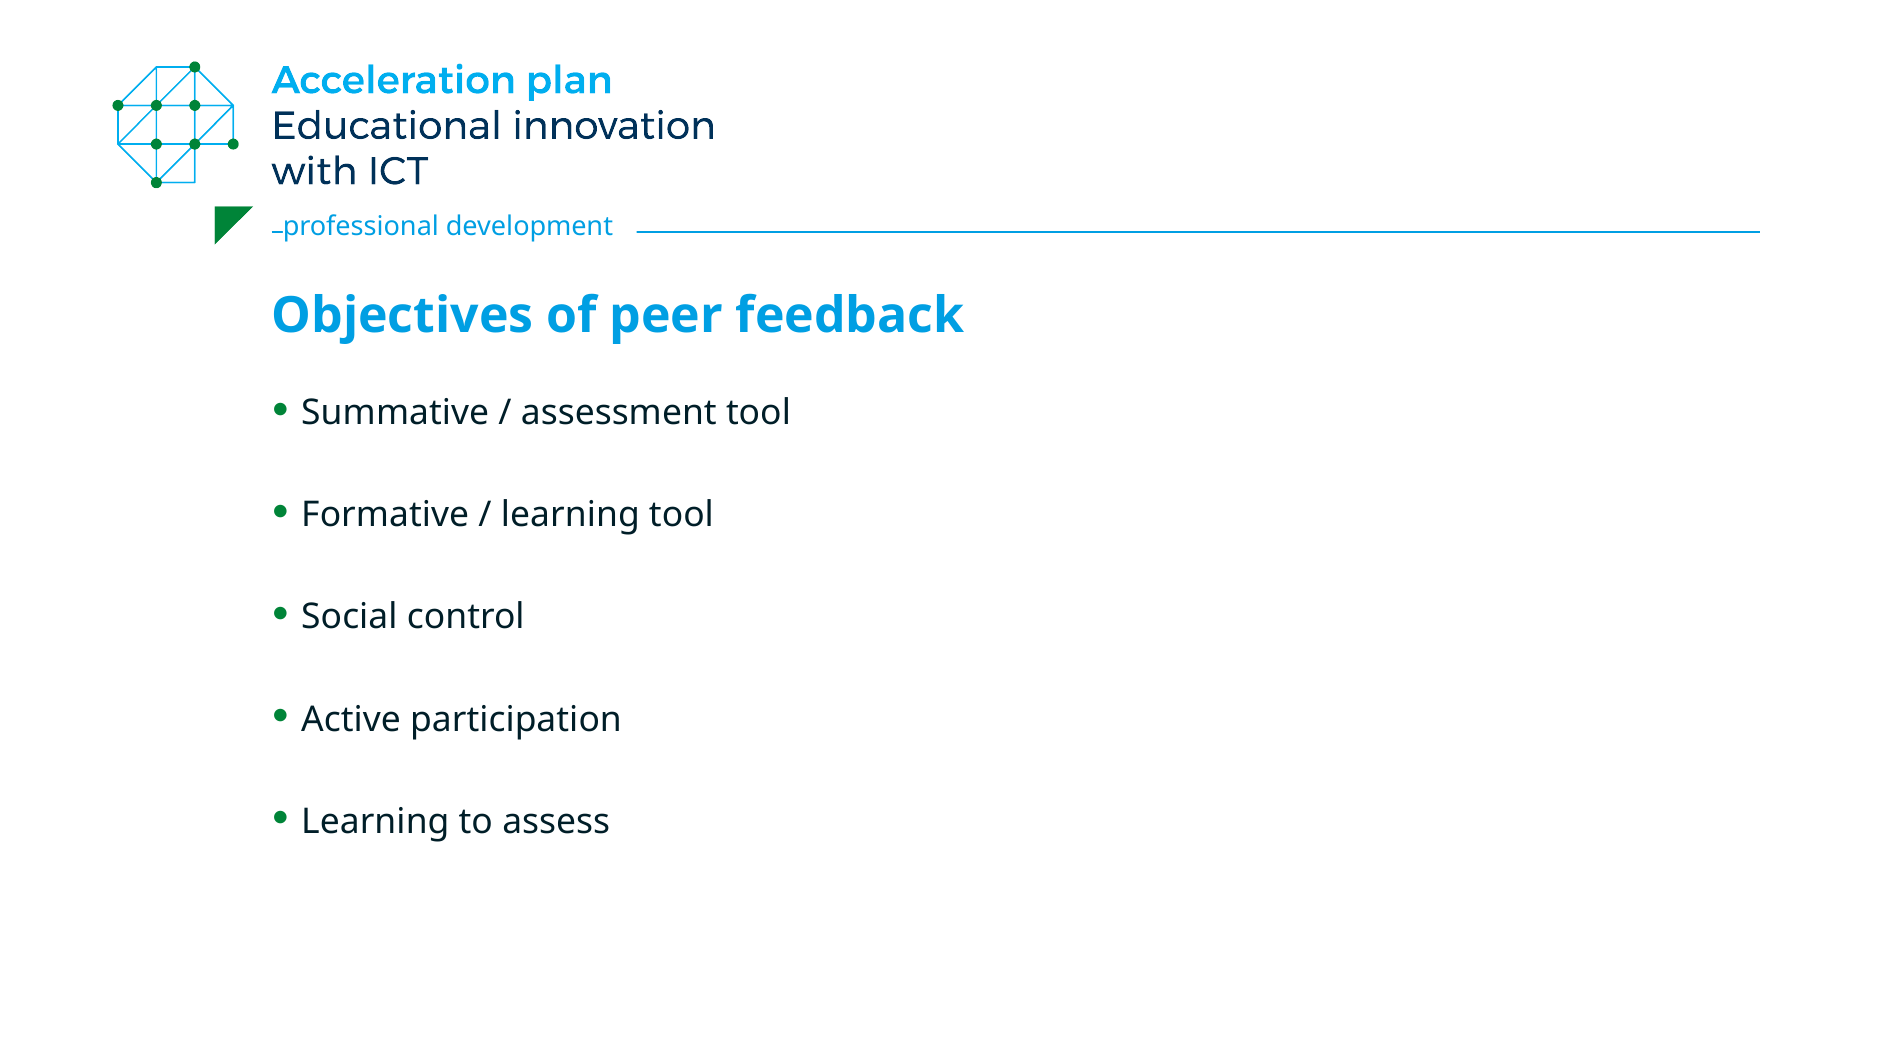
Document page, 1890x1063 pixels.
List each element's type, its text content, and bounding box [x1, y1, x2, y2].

picture [0, 0, 717, 247]
title Objectives of peer feedback [271, 282, 1735, 344]
list Summative / assessment tool Formative / learning tool Social control Active participation Learning to assess [271, 380, 1735, 986]
